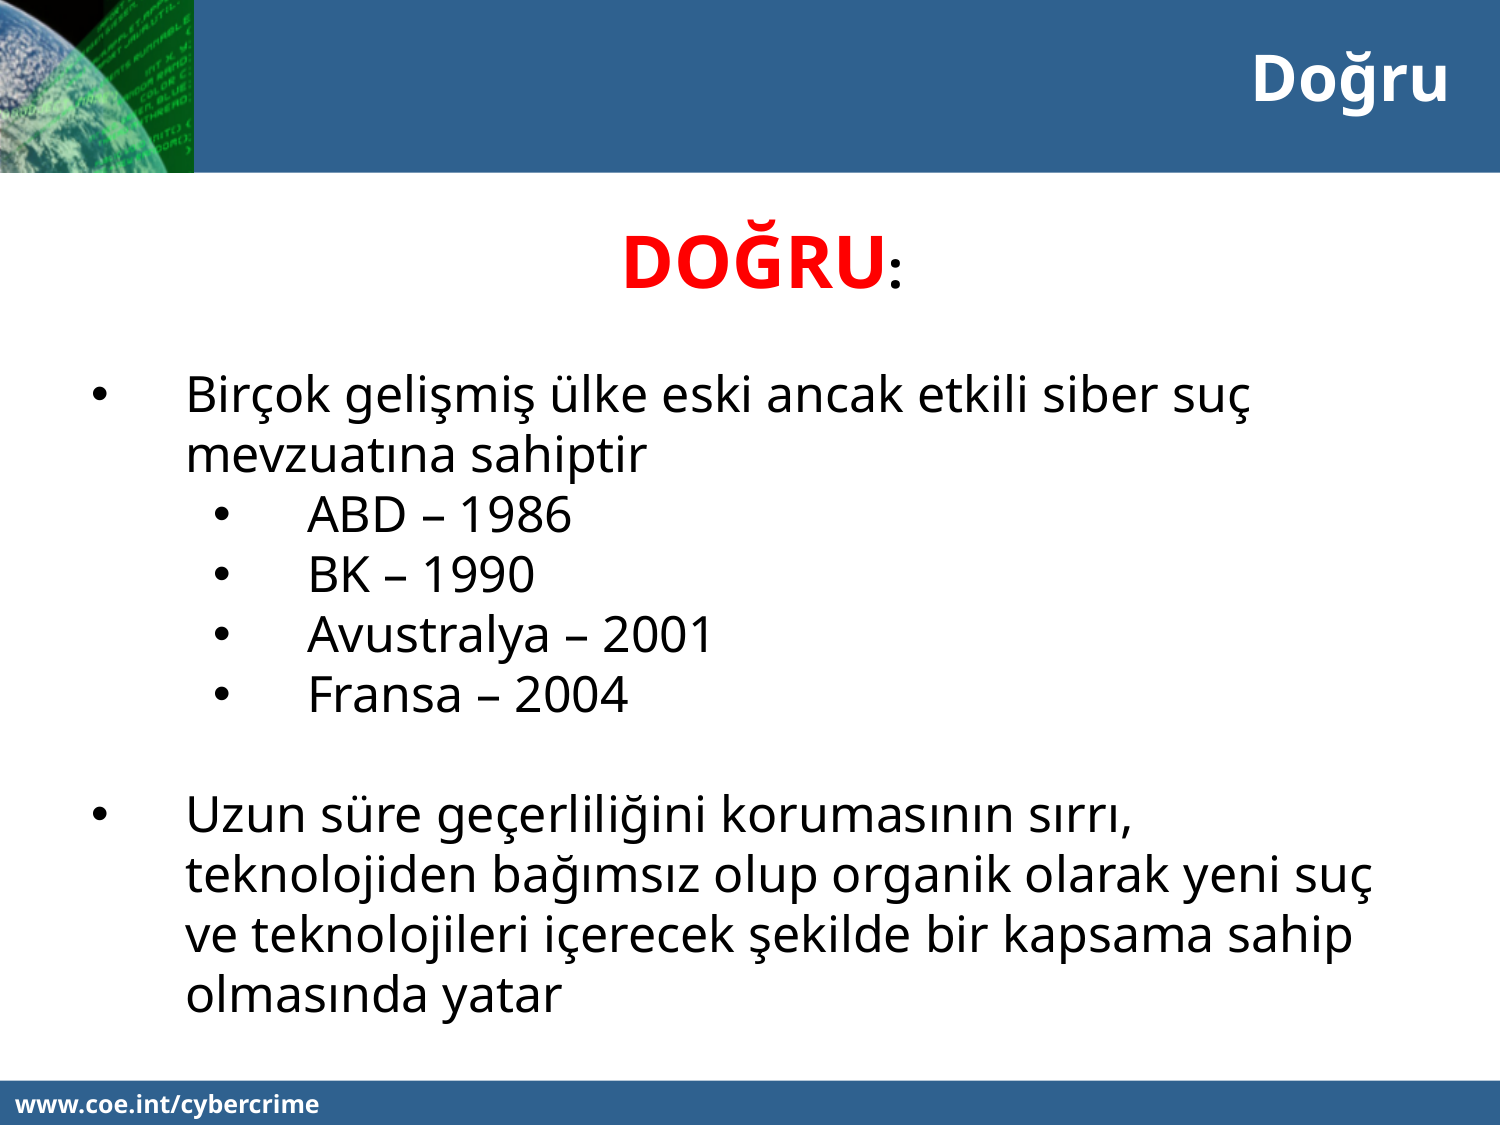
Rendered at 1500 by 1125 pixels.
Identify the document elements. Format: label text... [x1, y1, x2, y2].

text_box www.coe.int/cybercrime [0, 1079, 1500, 1125]
text_box DOĞRU: Birçok gelişmiş ülke eski ancak etkili siber suç mevzuatına sahiptir ABD – 1986 BK – 1990 Avustralya – 2001 Fransa – 2004 Uzun süre geçerliliğini korumasının sırrı, teknolojiden bağımsız olup organik olarak yeni suç ve teknolojileri içerecek şekilde bir kapsama sahip olmasında yatar [76, 208, 1447, 1031]
text_box [868, 339, 1382, 416]
picture [0, 0, 194, 173]
text_box [197, 0, 1500, 175]
text_box Doğru [206, 29, 1483, 122]
